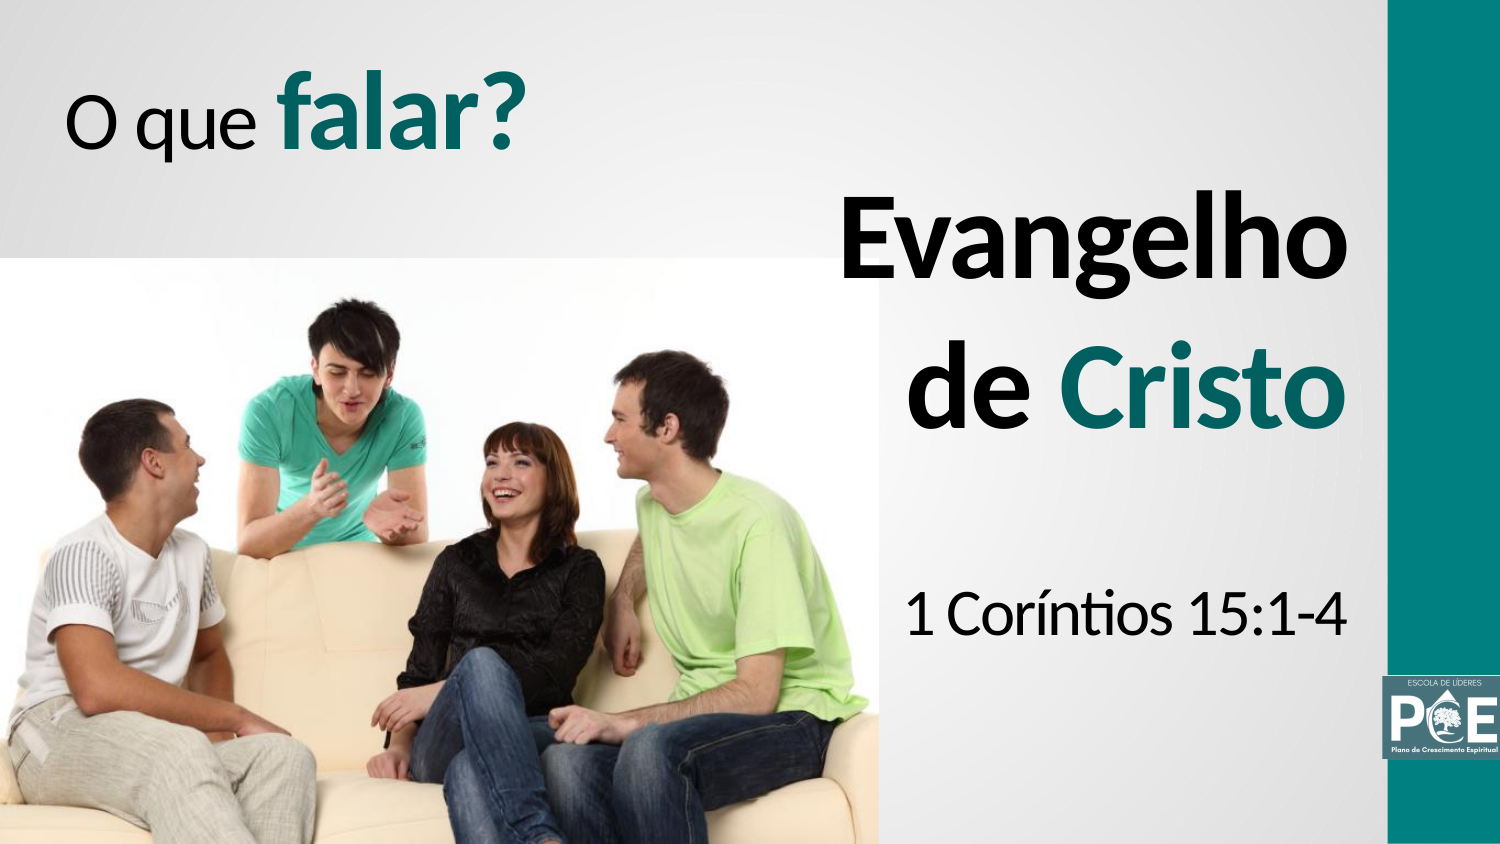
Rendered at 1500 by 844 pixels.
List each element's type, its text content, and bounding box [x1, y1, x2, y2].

text_box Evangelho de Cristo 1 Coríntios 15:1-4 [738, 145, 1356, 656]
picture [0, 257, 879, 844]
picture [1382, 675, 1500, 759]
text_box O que falar? [44, 29, 551, 180]
